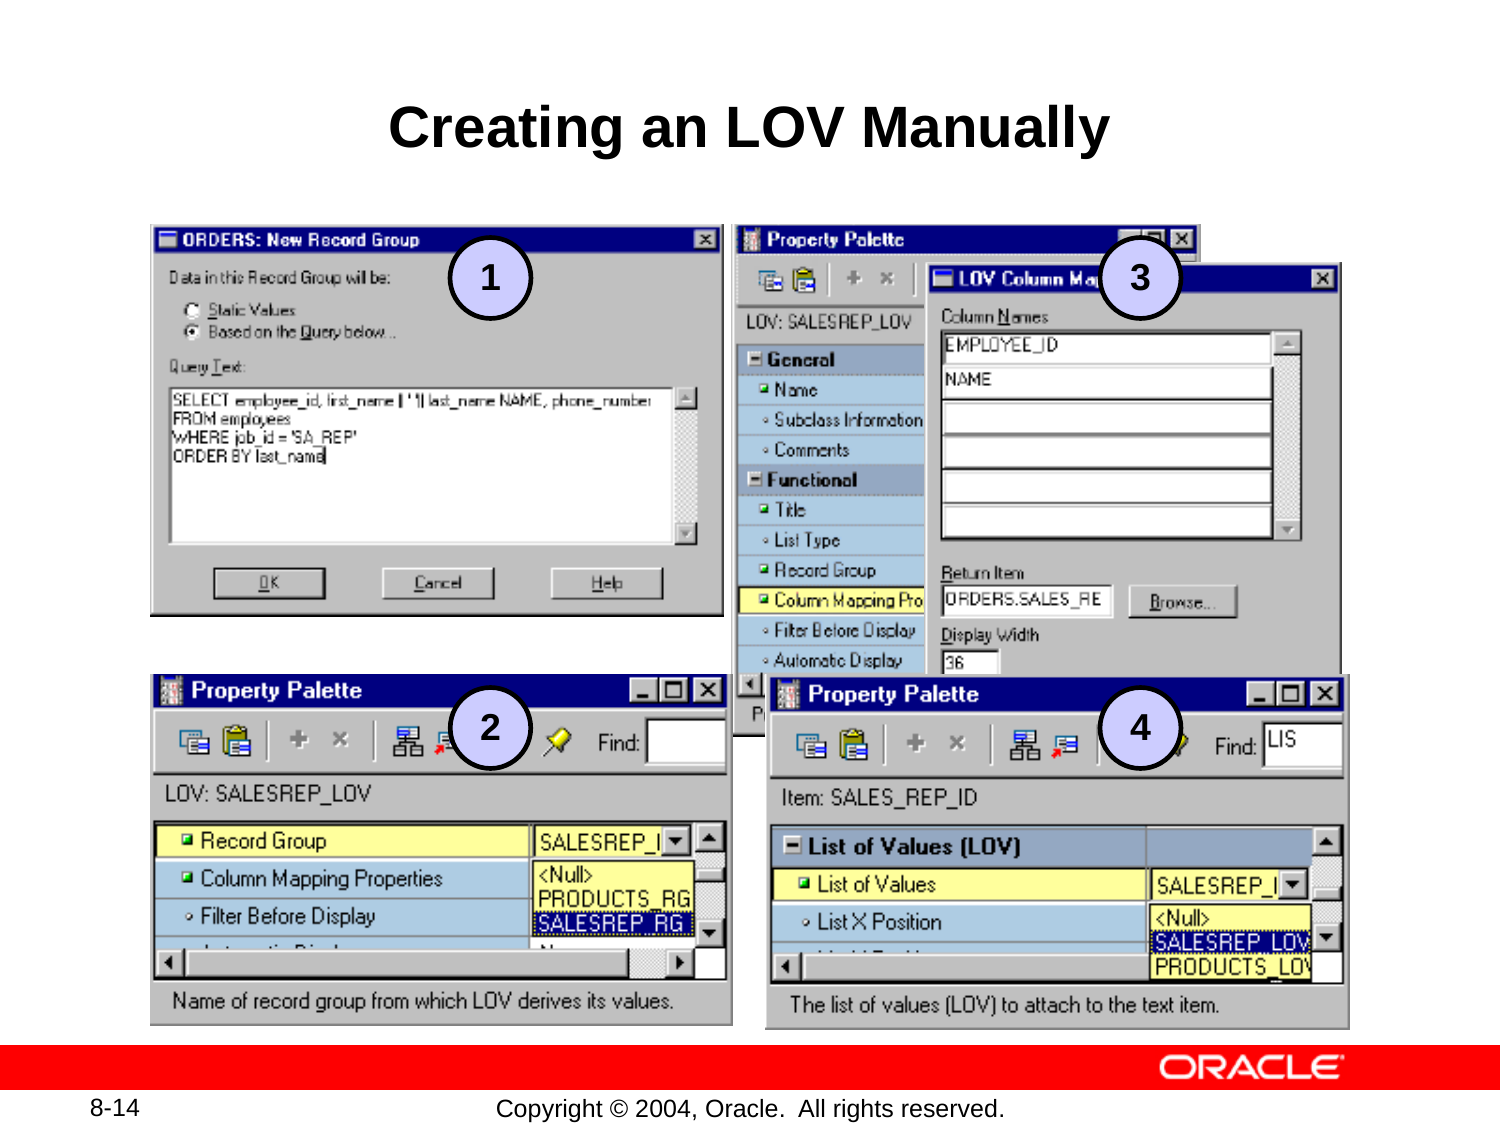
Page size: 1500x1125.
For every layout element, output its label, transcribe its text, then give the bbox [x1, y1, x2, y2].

picture [149, 224, 1351, 1030]
picture [149, 224, 724, 618]
title Creating an LOV Manually [149, 87, 1351, 232]
